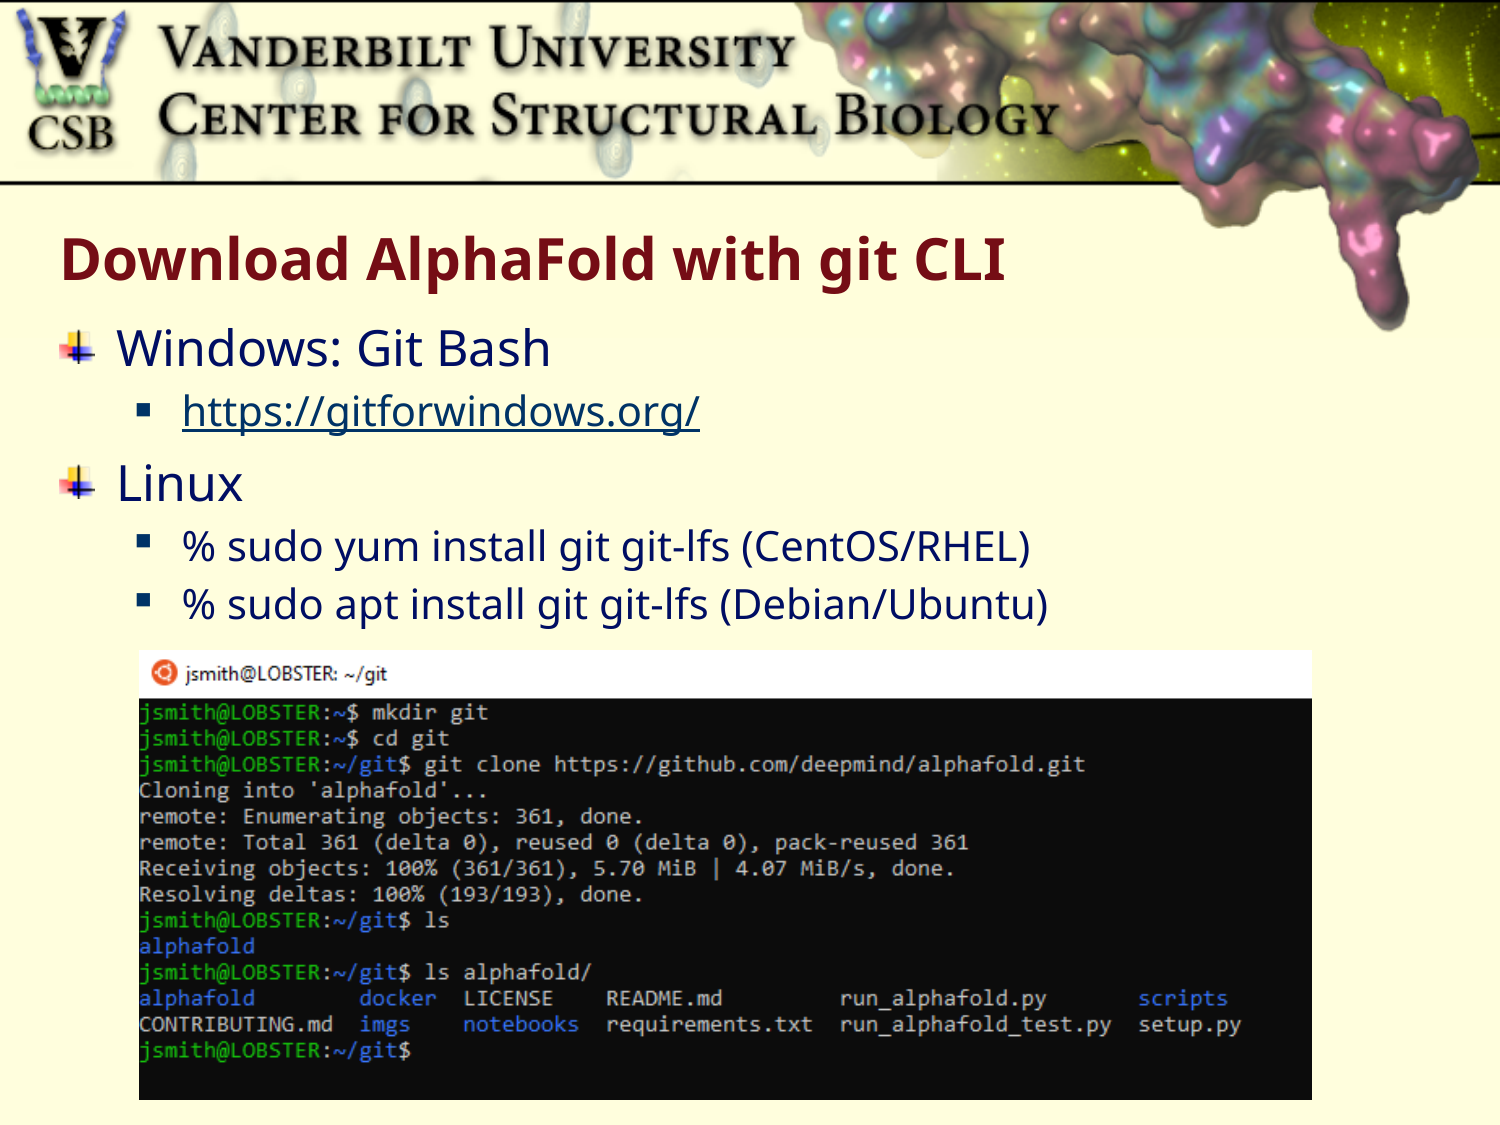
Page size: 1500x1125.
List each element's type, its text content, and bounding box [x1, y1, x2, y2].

picture [138, 650, 1313, 1101]
title Download AlphaFold with git CLI [44, 187, 1308, 308]
picture [0, 0, 1500, 338]
list Windows: Git Bash https://gitforwindows.org/ Linux % sudo yum install git git-lfs (CentOS/RHEL) % sudo apt install git git-lfs (Debian/Ubuntu) [44, 308, 1451, 651]
picture [59, 463, 95, 499]
picture [59, 328, 95, 364]
